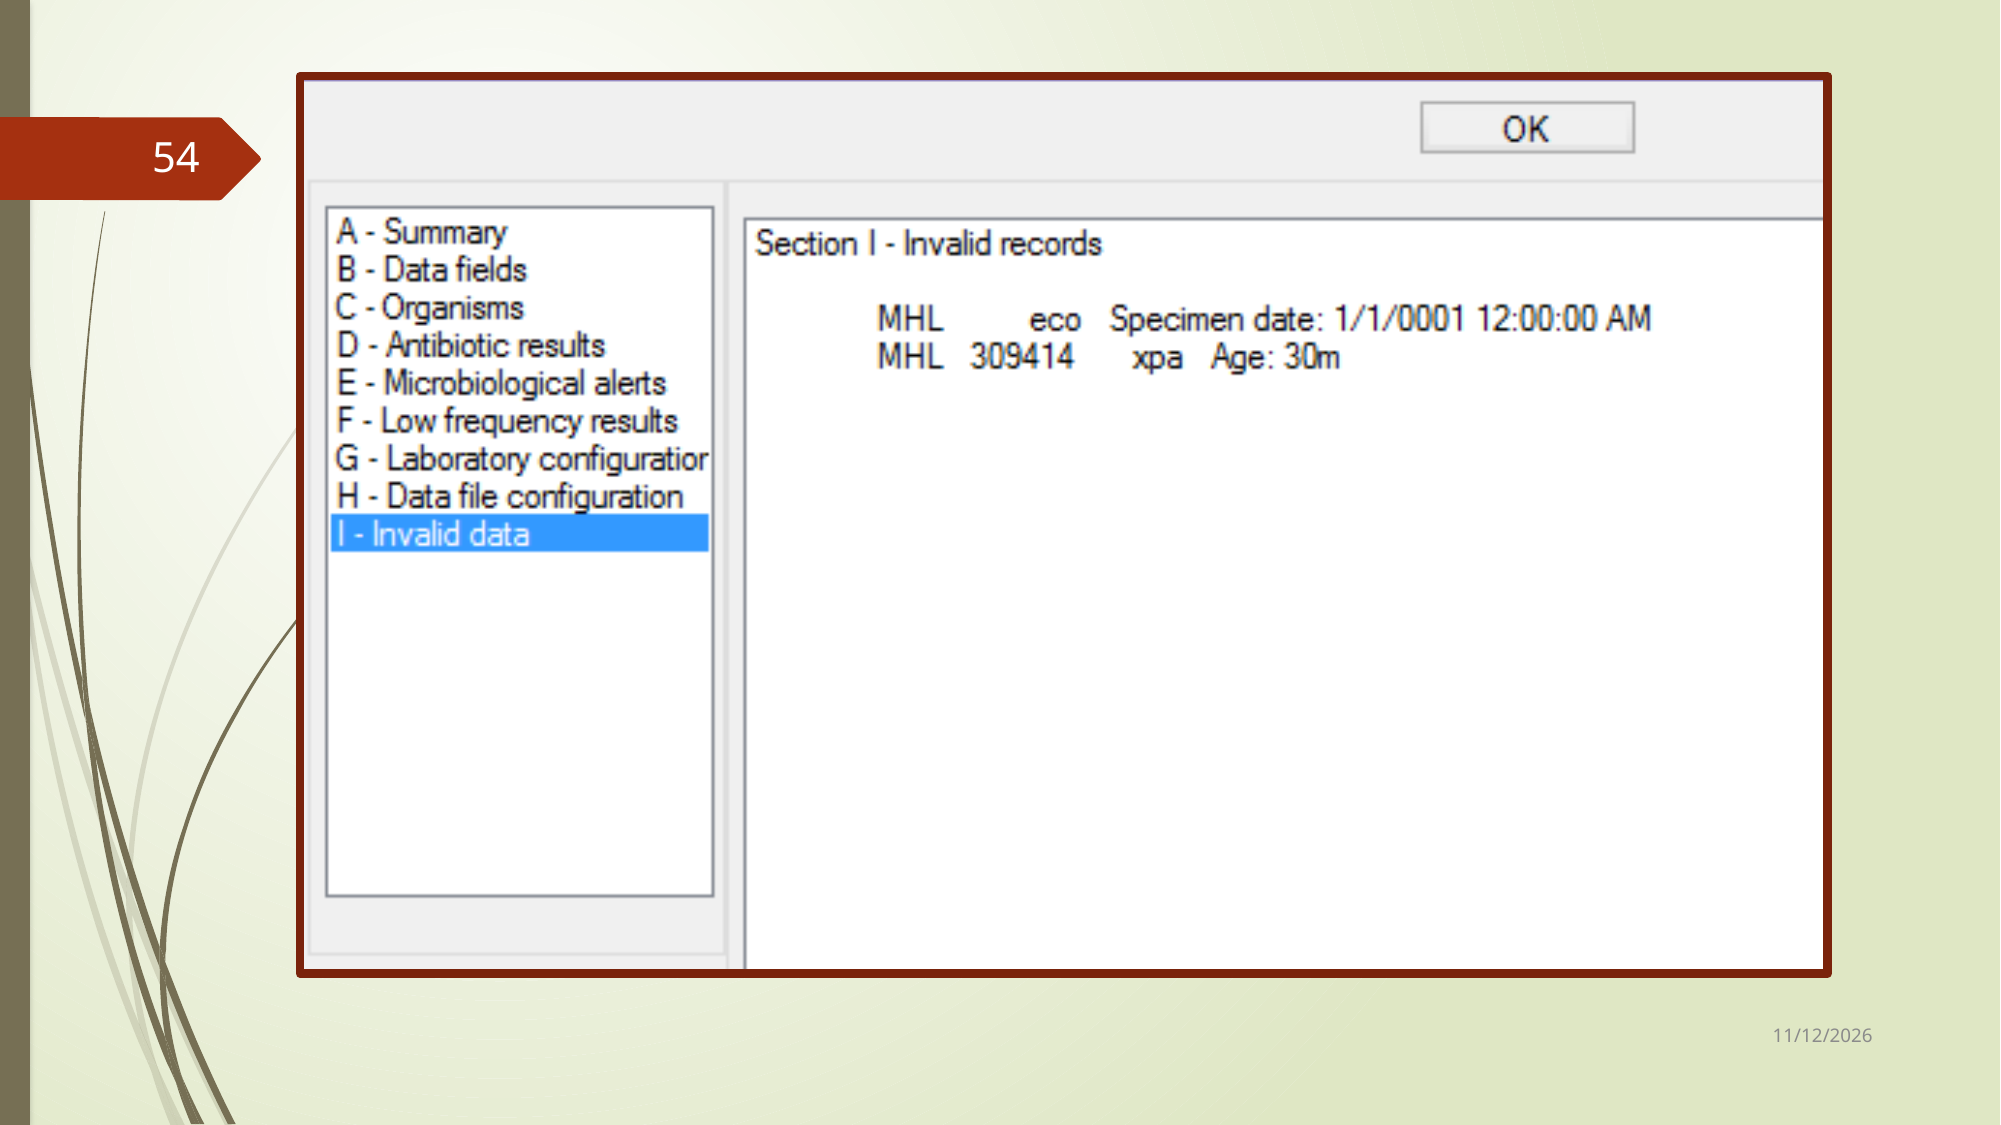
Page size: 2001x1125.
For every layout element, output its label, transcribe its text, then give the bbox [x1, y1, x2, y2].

picture [299, 75, 1828, 974]
slide_number 54 [87, 129, 216, 190]
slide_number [1699, 1005, 1888, 1067]
